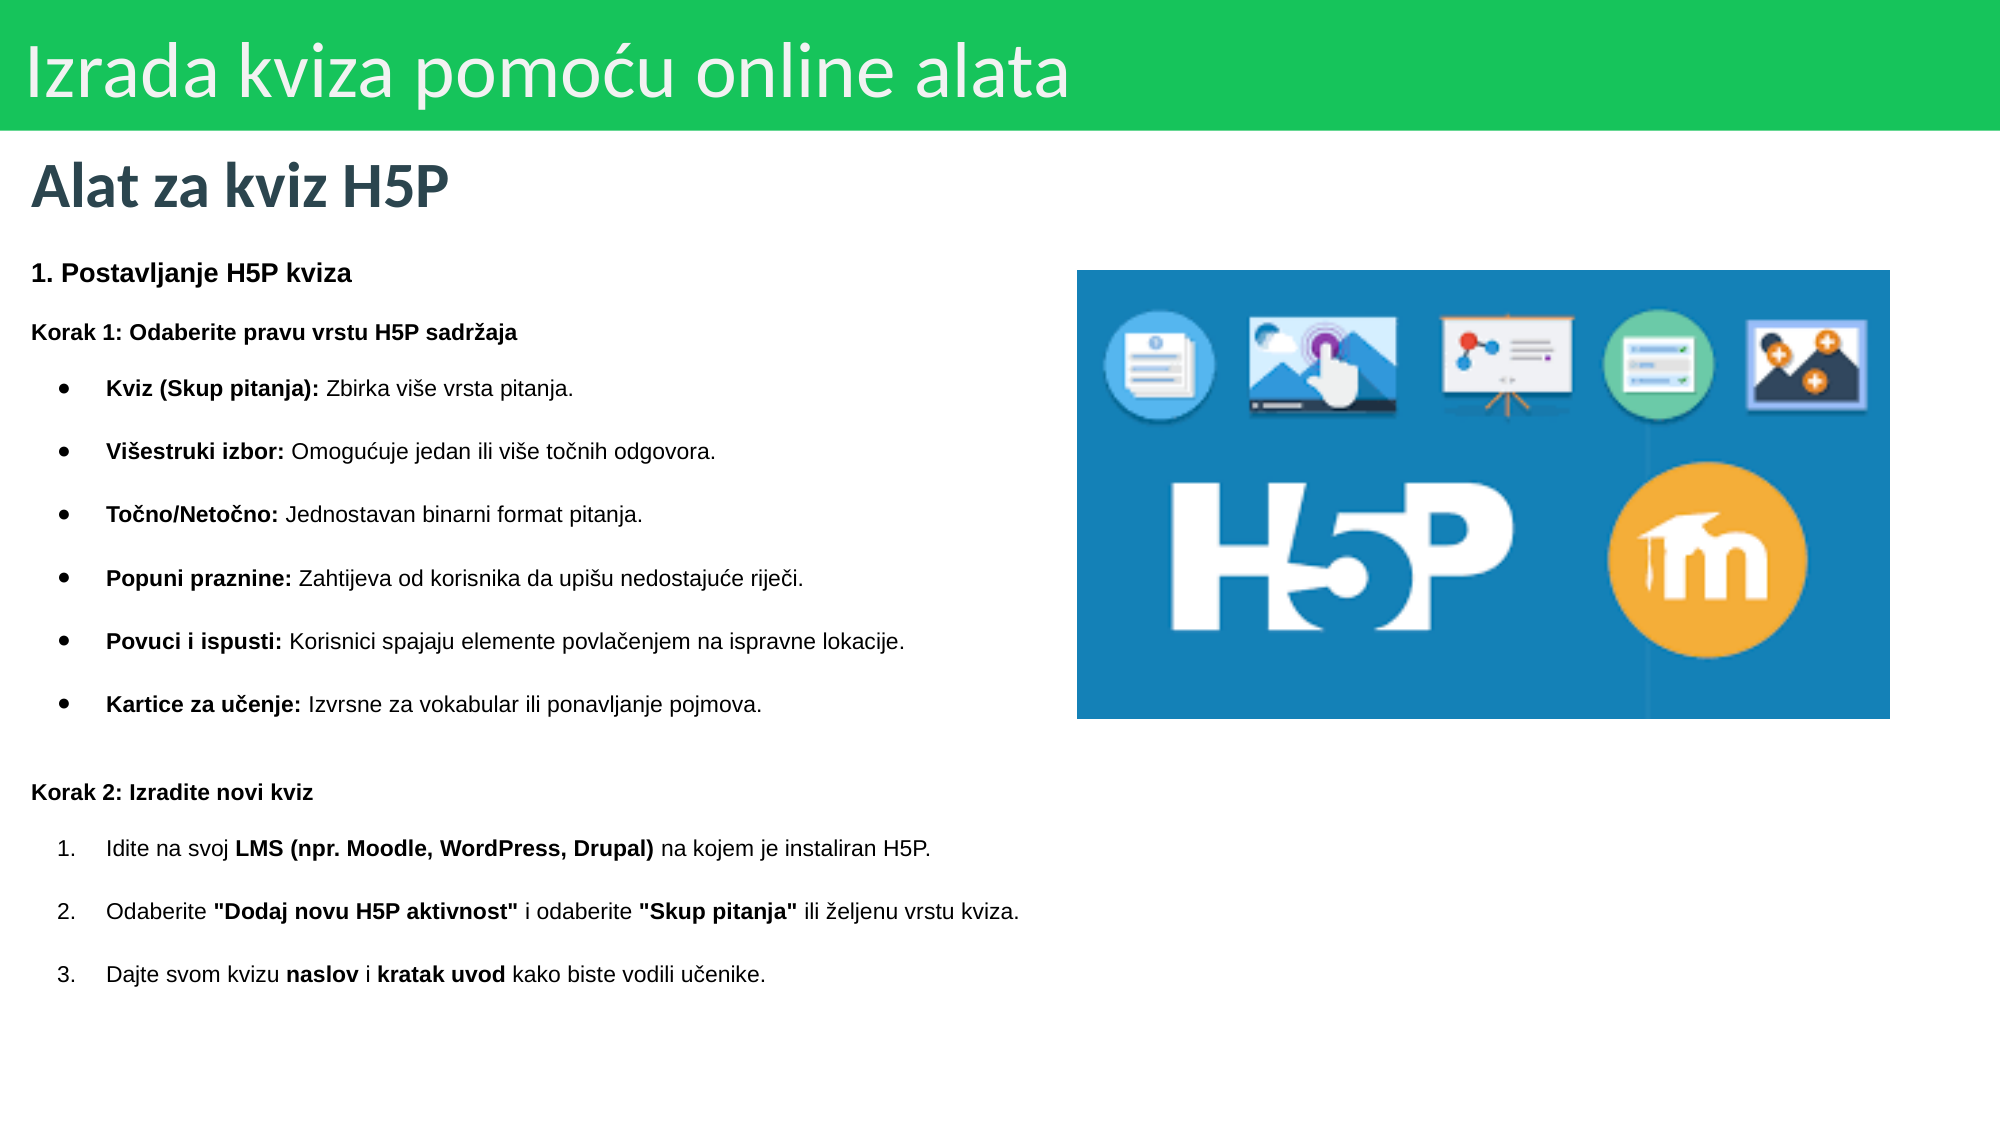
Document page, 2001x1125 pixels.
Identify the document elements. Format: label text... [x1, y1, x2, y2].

title Izrada kviza pomoću online alata [16, 13, 1976, 131]
picture [1076, 270, 1890, 719]
list Alat za kviz H5P 1. Postavljanje H5P kviza Korak 1: Odaberite pravu vrstu H5P sadržaja Kviz (Skup pitanja): Zbirka više vrsta pitanja. Višestruki izbor: Omogućuje jedan ili više točnih odgovora. Točno/Netočno: Jednostavan binarni format pitanja. Popuni praznine: Zahtijeva od korisnika da upišu nedostajuće riječi. Povuci i ispusti: Korisnici spajaju elemente povlačenjem na ispravne lokacije. Kartice za učenje: Izvrsne za vokabular ili ponavljanje pojmova. Korak 2: Izradite novi kviz Idite na svoj LMS (npr. Moodle, WordPress, Drupal) na kojem je instaliran H5P. Odaberite "Dodaj novu H5P aktivnost" i odaberite "Skup pitanja" ili željenu vrstu kviza. Dajte svom kvizu naslov i kratak uvod kako biste vodili učenike. [16, 144, 1976, 1108]
